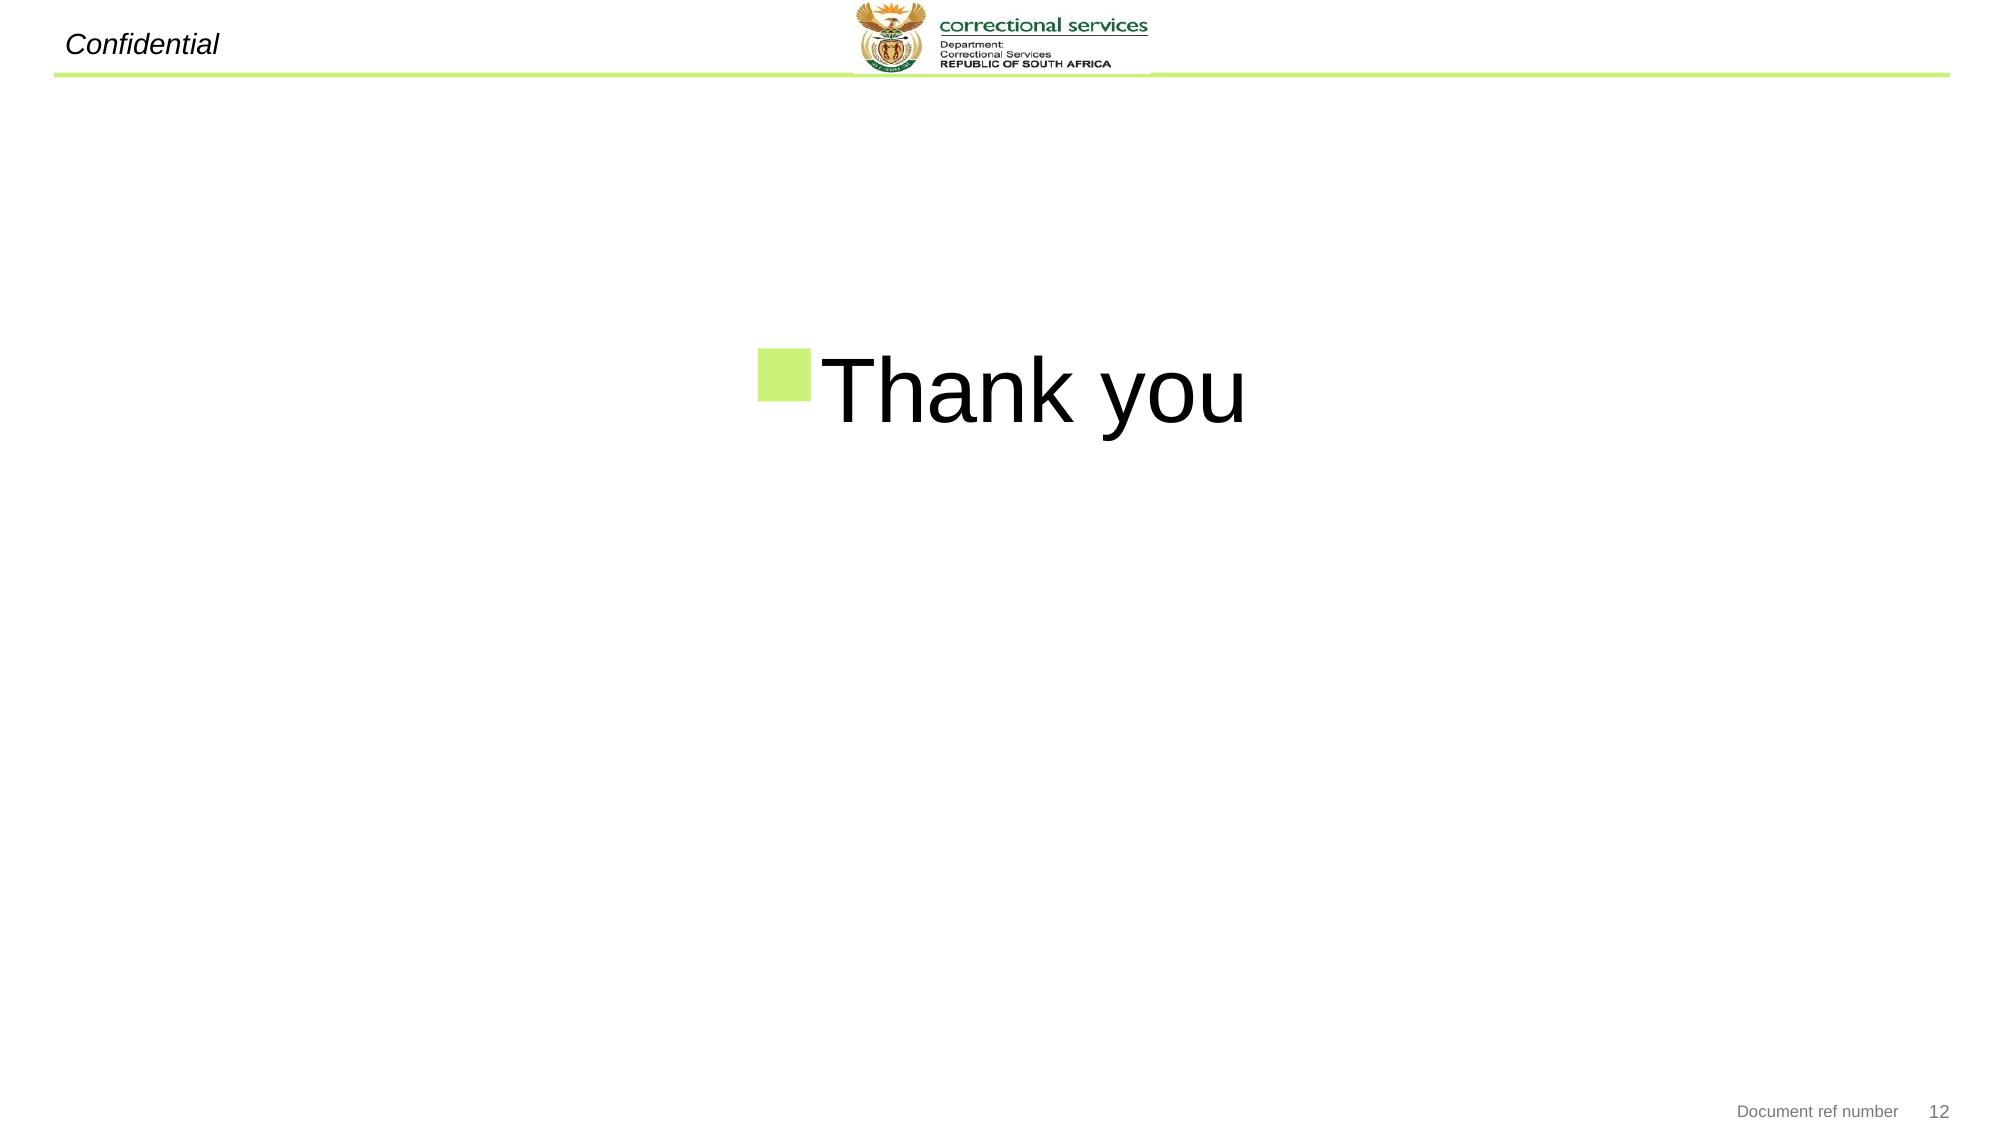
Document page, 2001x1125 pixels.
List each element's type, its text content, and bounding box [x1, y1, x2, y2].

picture [853, 0, 1151, 74]
list Thank you [53, 342, 1946, 444]
